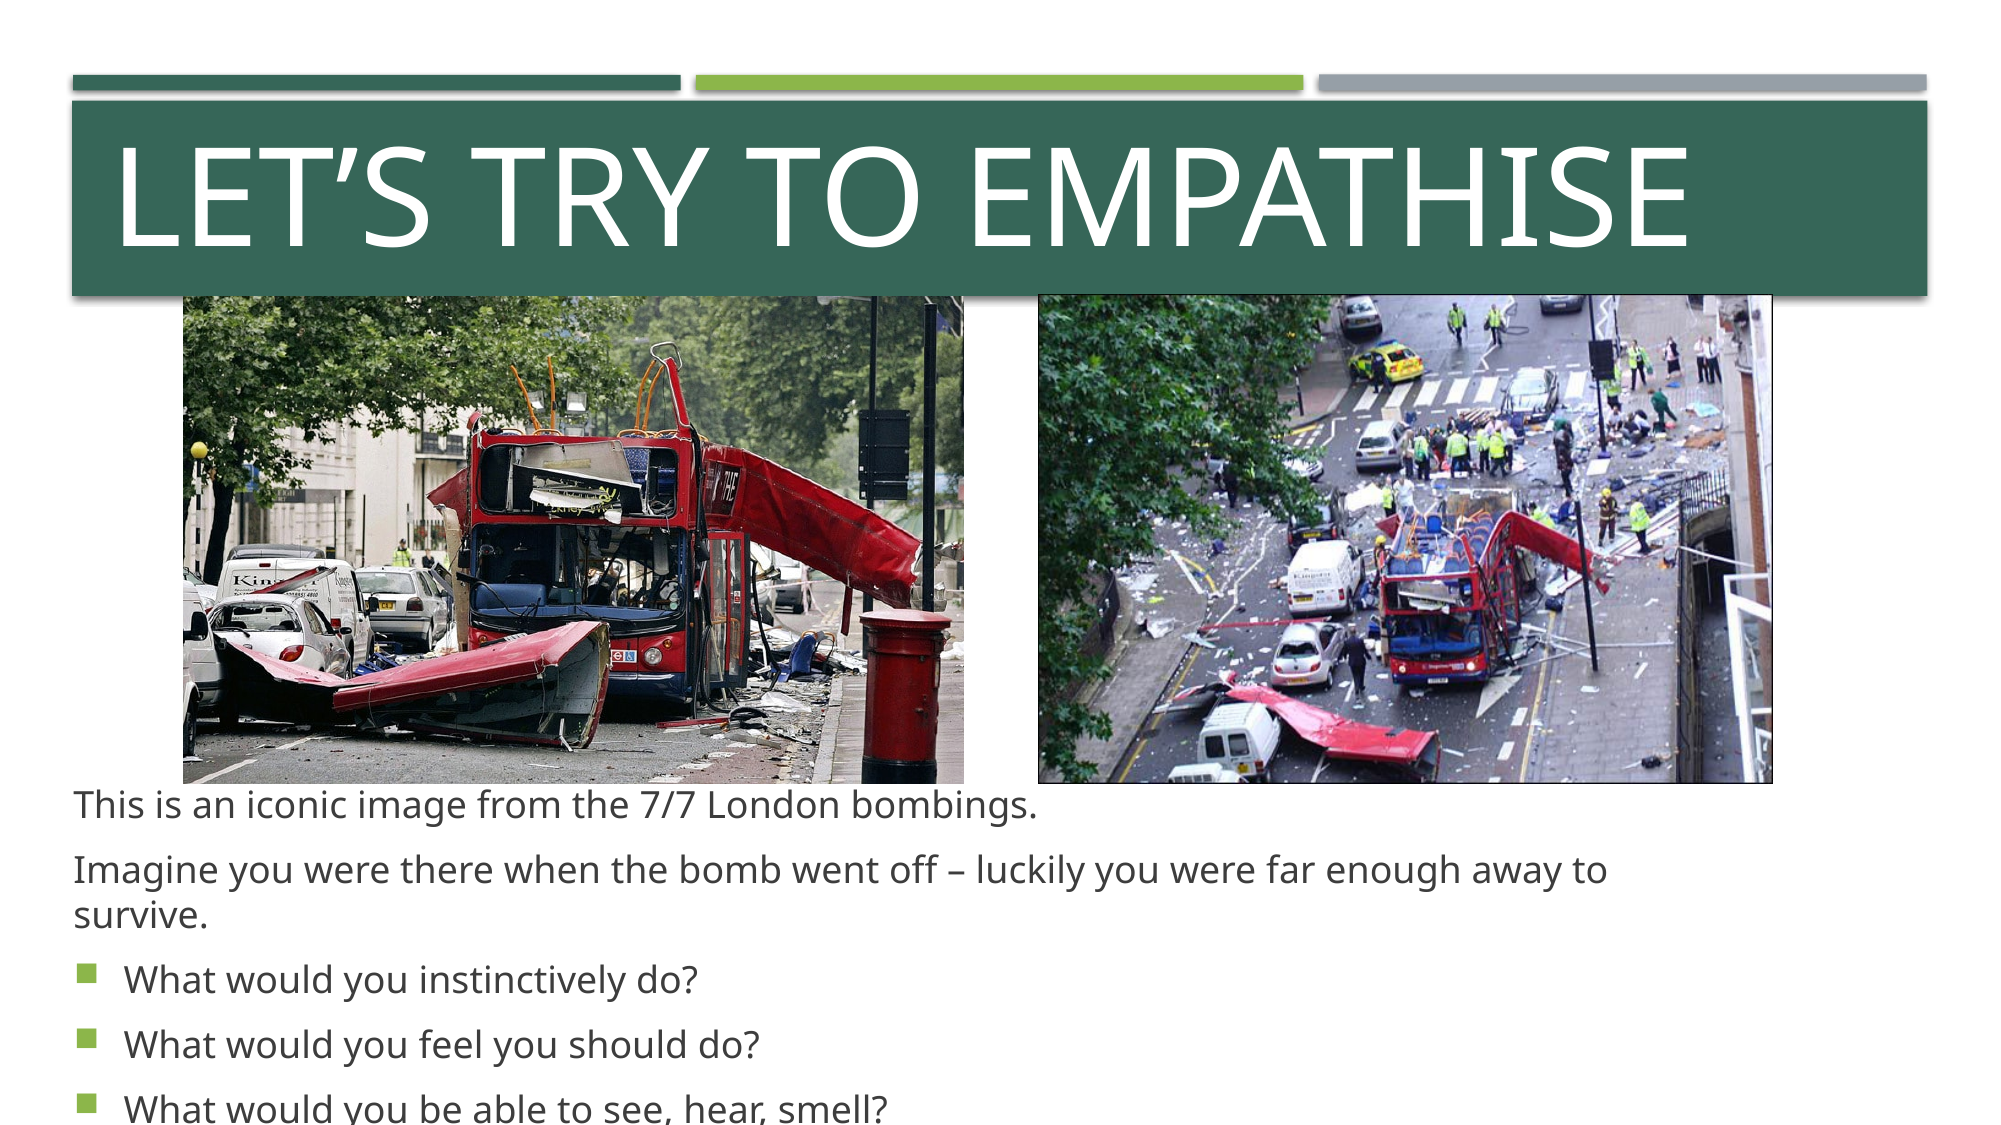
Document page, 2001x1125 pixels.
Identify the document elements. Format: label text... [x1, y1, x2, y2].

picture [182, 295, 965, 785]
picture [1037, 293, 1773, 785]
list This is an iconic image from the 7/7 London bombings. Imagine you were there when the bomb went off – luckily you were far enough away to survive. What would you instinctively do? What would you feel you should do? What would you be able to see, hear, smell? [58, 800, 1657, 1125]
title Let’s try to empathise [95, 115, 1905, 282]
